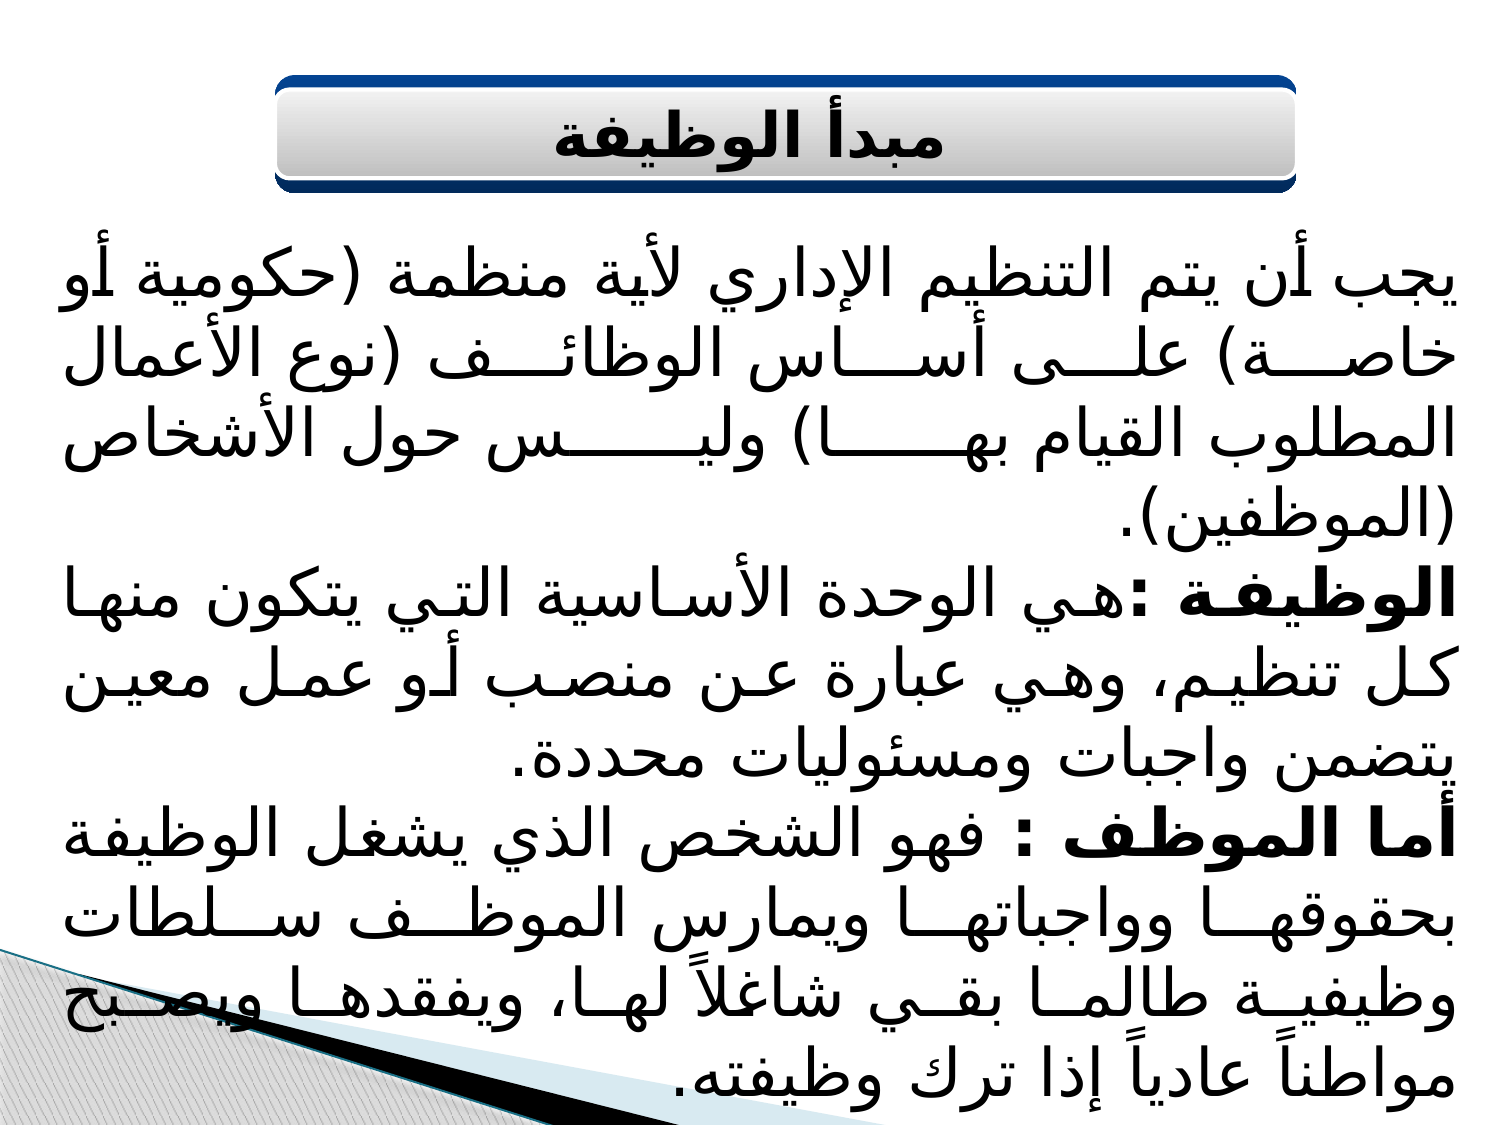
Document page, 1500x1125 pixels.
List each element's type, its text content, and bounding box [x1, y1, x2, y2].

text_box يجب أن يتم التنظيم الإداري لأية منظمة (حكومية أو خاصة) على أساس الوظائف (نوع الأعمال المطلوب القيام بها) وليس حول الأشخاص (الموظفين). الوظيفة :هي الوحدة الأساسية التي يتكون منها كل تنظيم، وهي عبارة عن منصب أو عمل معين يتضمن واجبات ومسئوليات محددة. أما الموظف : فهو الشخص الذي يشغل الوظيفة بحقوقها وواجباتها ويمارس الموظف سلطات وظيفية طالما بقي شاغلاً لها، ويفقدها ويصبح مواطناً عادياً إذا ترك وظيفته. [46, 222, 1475, 1117]
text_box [274, 74, 1298, 194]
